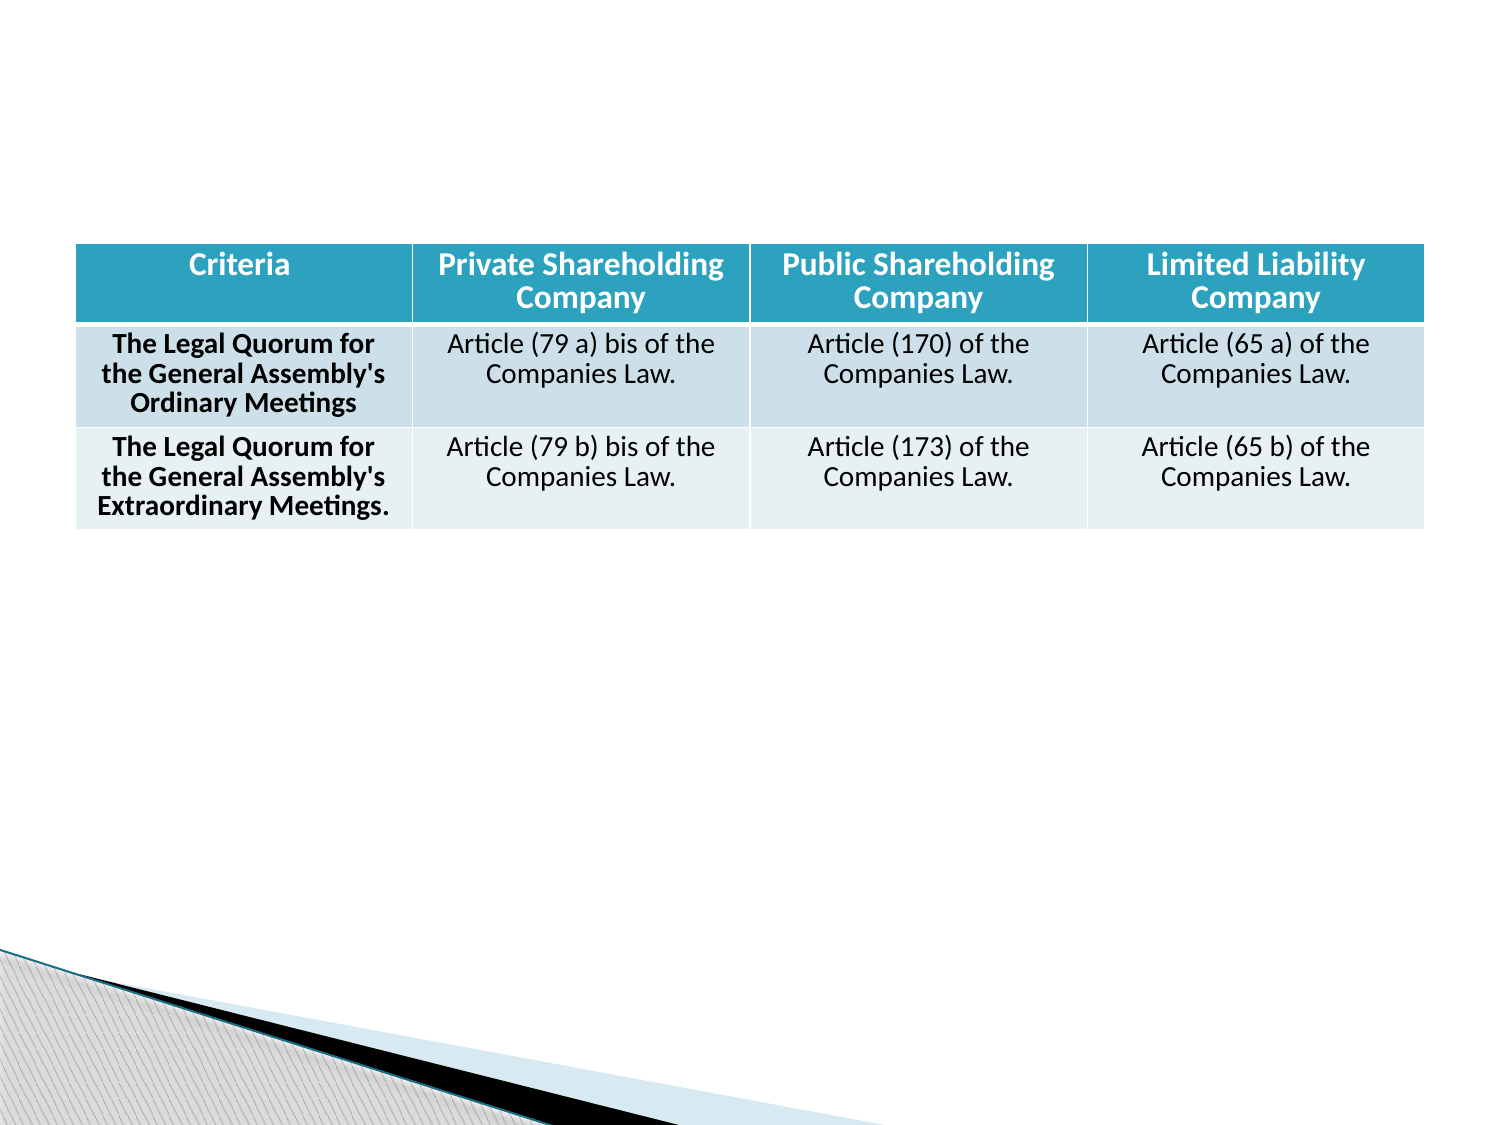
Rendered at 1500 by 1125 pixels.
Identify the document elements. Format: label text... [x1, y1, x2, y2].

table_cell Article (65 b) of the Companies Law. [1088, 428, 1424, 529]
table_header Public Shareholding Company [751, 244, 1087, 322]
table_header Limited Liability Company [1088, 244, 1424, 322]
table_cell Article (170) of the Companies Law. [751, 327, 1087, 427]
table_cell Article (65 a) of the Companies Law. [1088, 327, 1424, 427]
table_cell The Legal Quorum for the General Assembly's Extraordinary Meetings. [76, 428, 412, 529]
table_cell Article (79 a) bis of the Companies Law. [413, 327, 749, 427]
table_cell Article (79 b) bis of the Companies Law. [413, 428, 749, 529]
table_cell Article (173) of the Companies Law. [751, 428, 1087, 529]
table_header Criteria [76, 244, 412, 322]
table_cell The Legal Quorum for the General Assembly's Ordinary Meetings [76, 327, 412, 427]
table_header Private Shareholding Company [413, 244, 749, 322]
